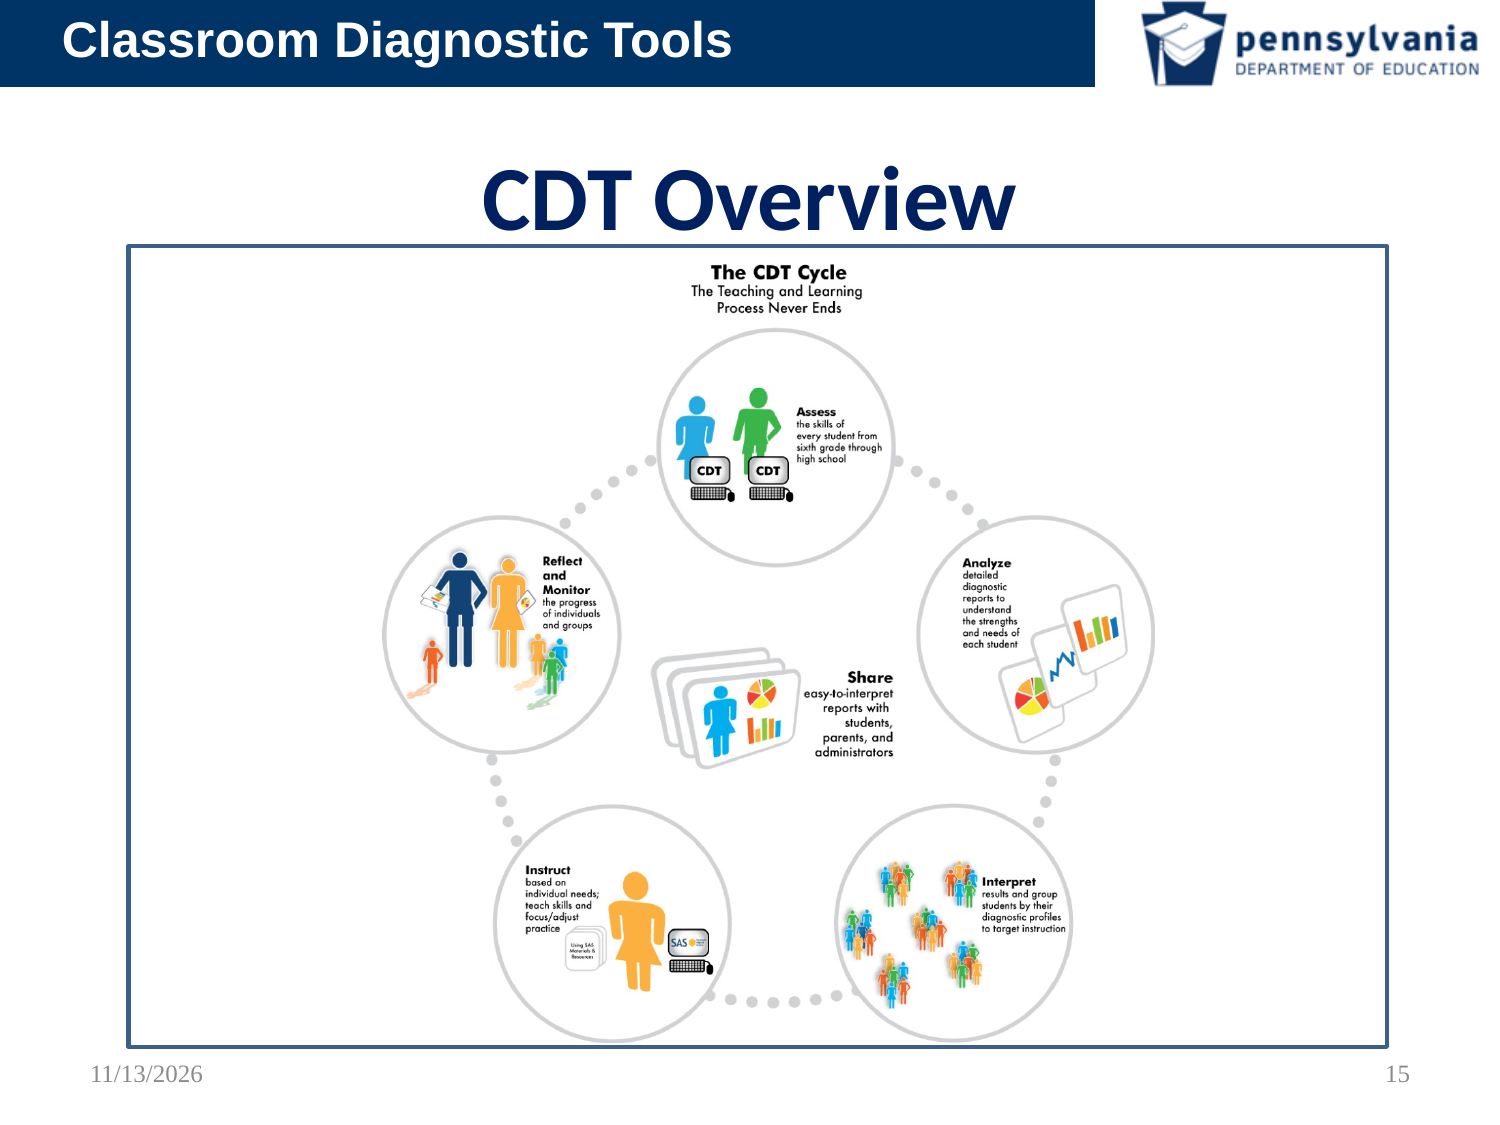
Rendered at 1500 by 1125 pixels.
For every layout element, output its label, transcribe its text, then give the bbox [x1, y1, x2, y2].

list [381, 262, 1156, 1043]
slide_number 15 [1074, 1042, 1425, 1103]
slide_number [75, 1042, 425, 1103]
title CDT Overview [74, 44, 1426, 233]
text_box [126, 244, 1389, 1042]
picture [1134, 0, 1485, 90]
